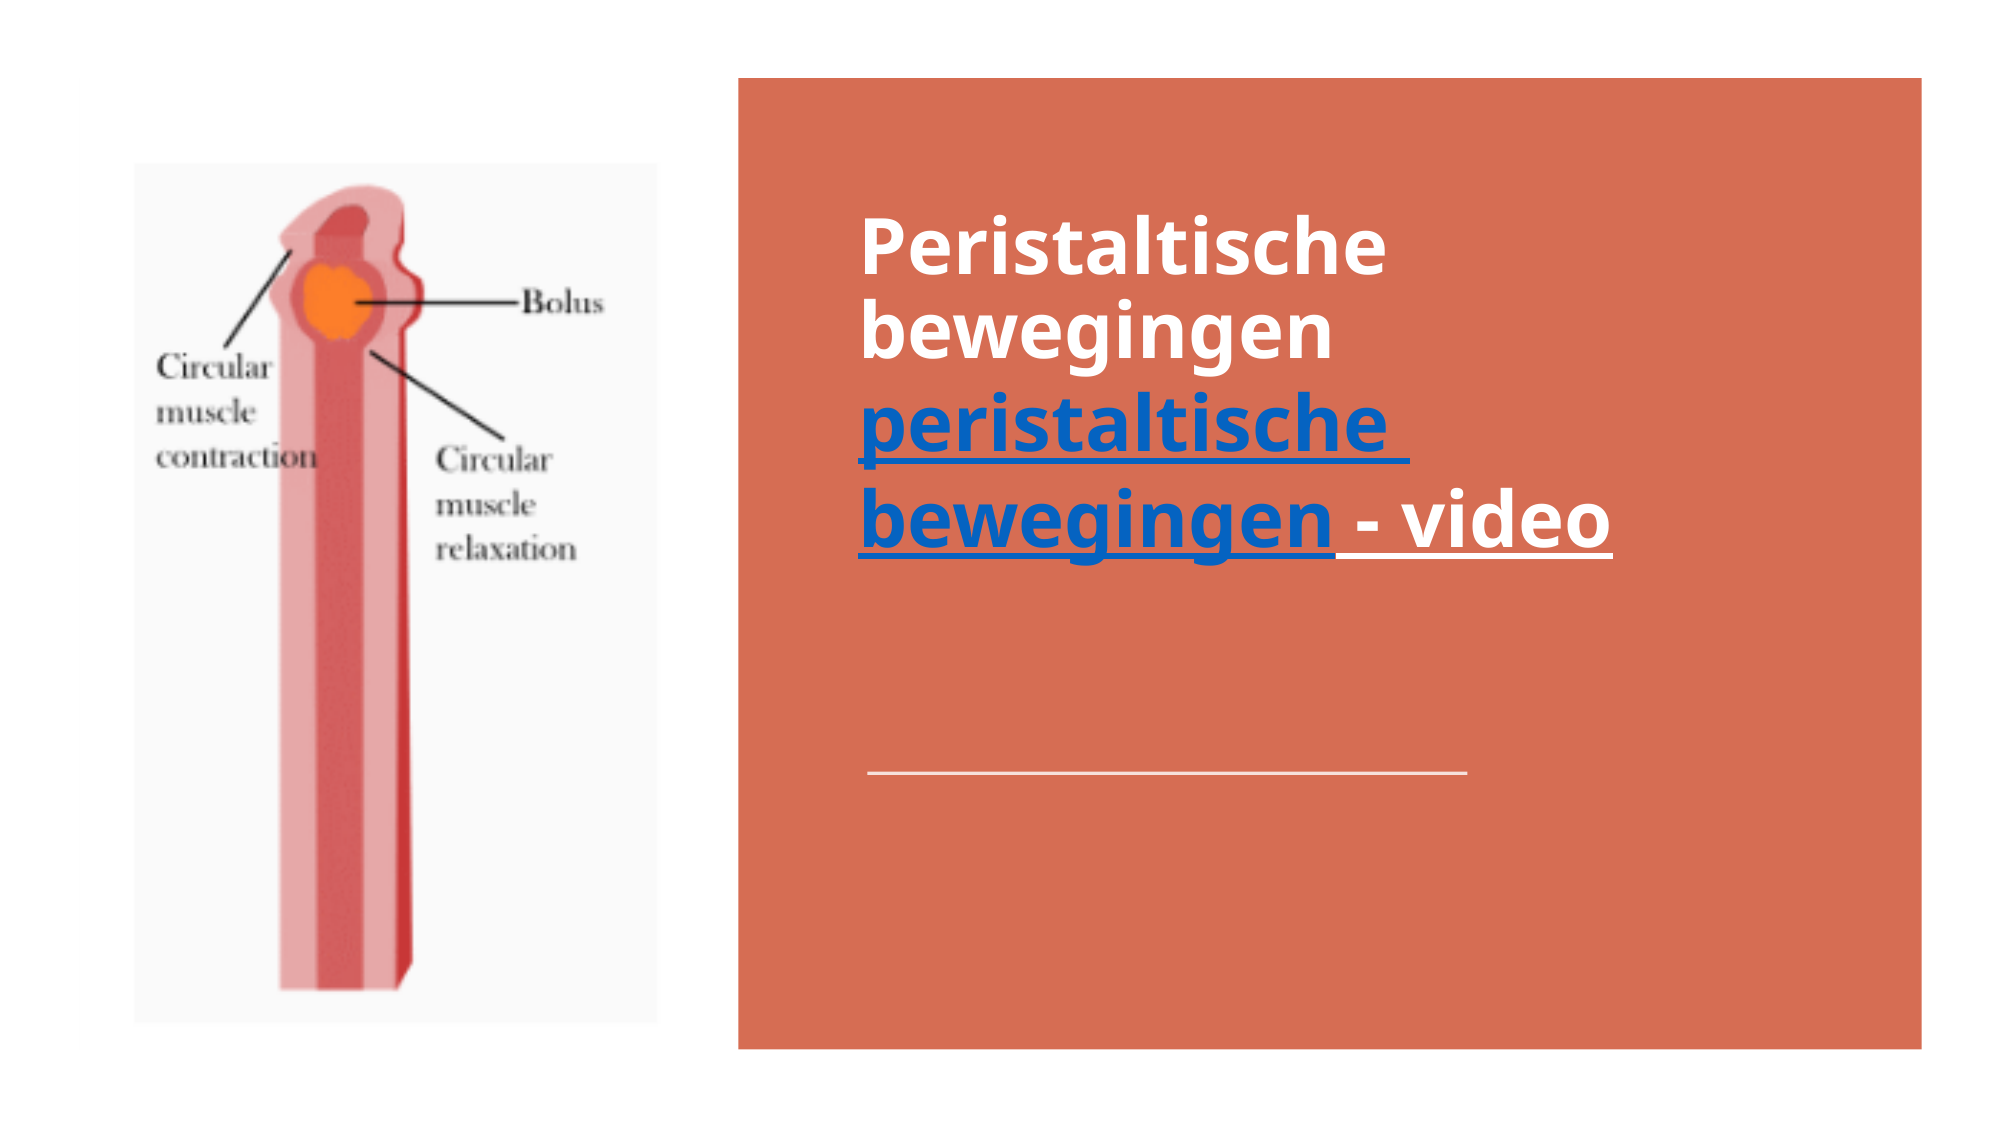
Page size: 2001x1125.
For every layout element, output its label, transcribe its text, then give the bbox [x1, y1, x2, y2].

title Peristaltische bewegingen peristaltische bewegingen - video [843, 193, 1821, 752]
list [77, 78, 712, 1050]
text_box [738, 78, 1922, 1050]
